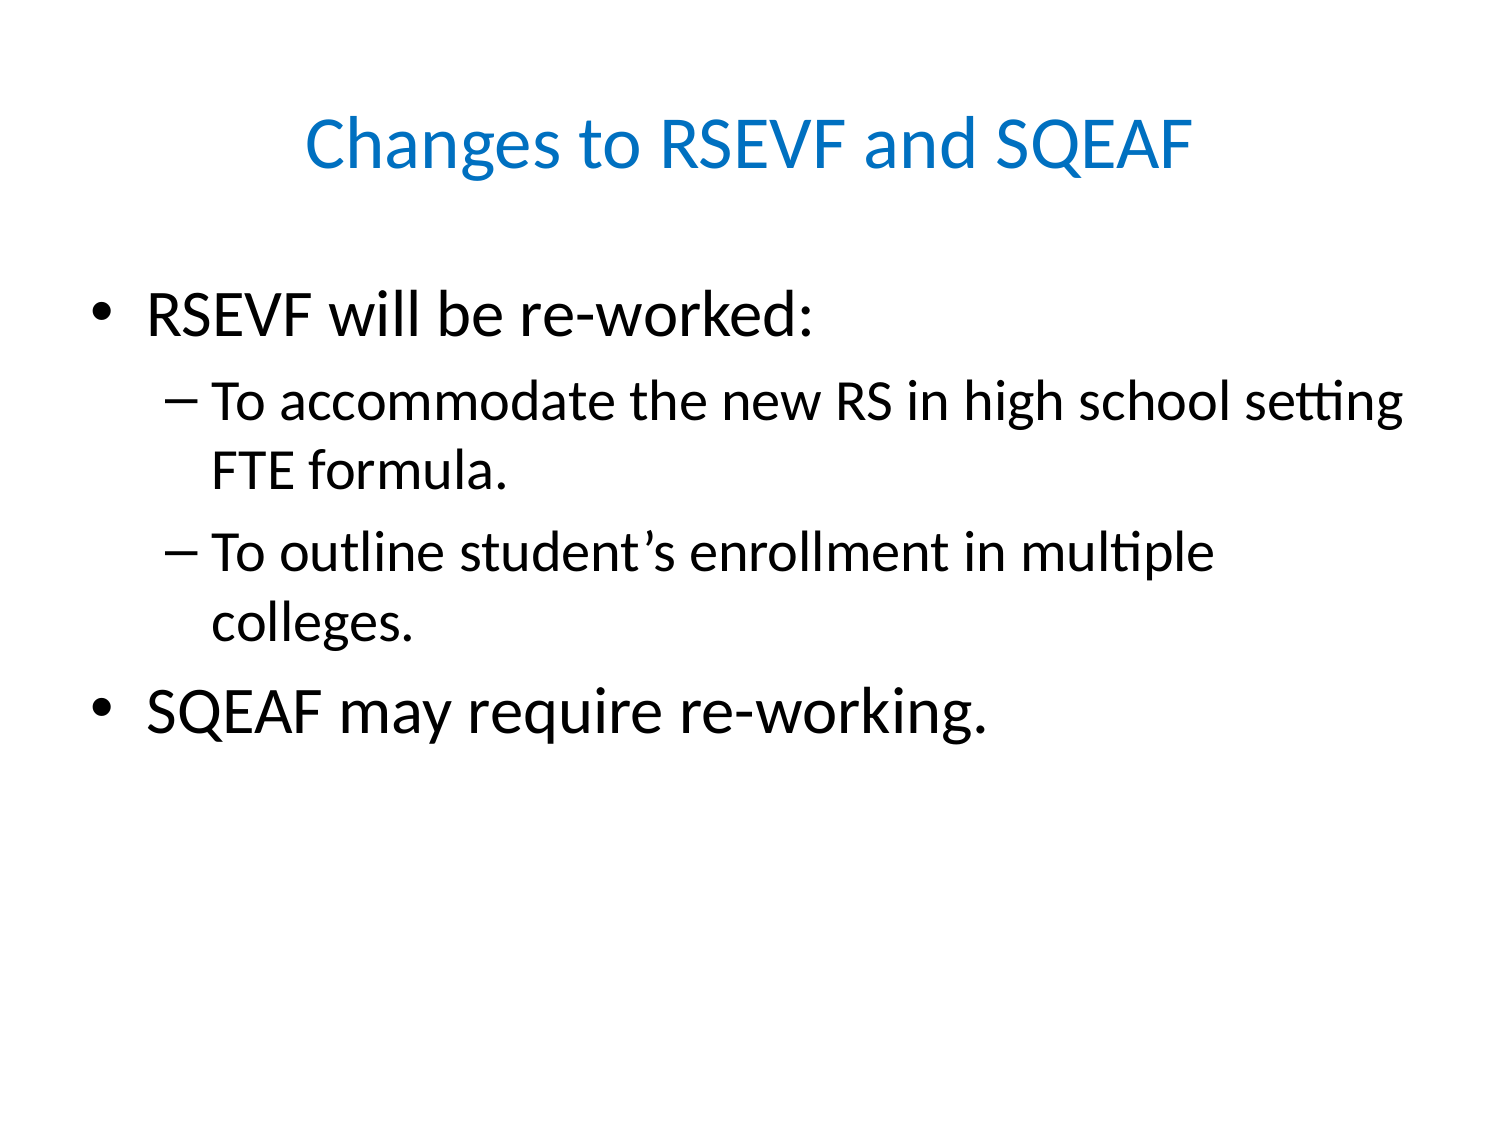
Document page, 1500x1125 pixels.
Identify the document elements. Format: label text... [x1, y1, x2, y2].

title Changes to RSEVF and SQEAF [75, 45, 1425, 233]
list RSEVF will be re-worked: To accommodate the new RS in high school setting FTE formula. To outline student’s enrollment in multiple colleges. SQEAF may require re-working. [75, 262, 1425, 1005]
